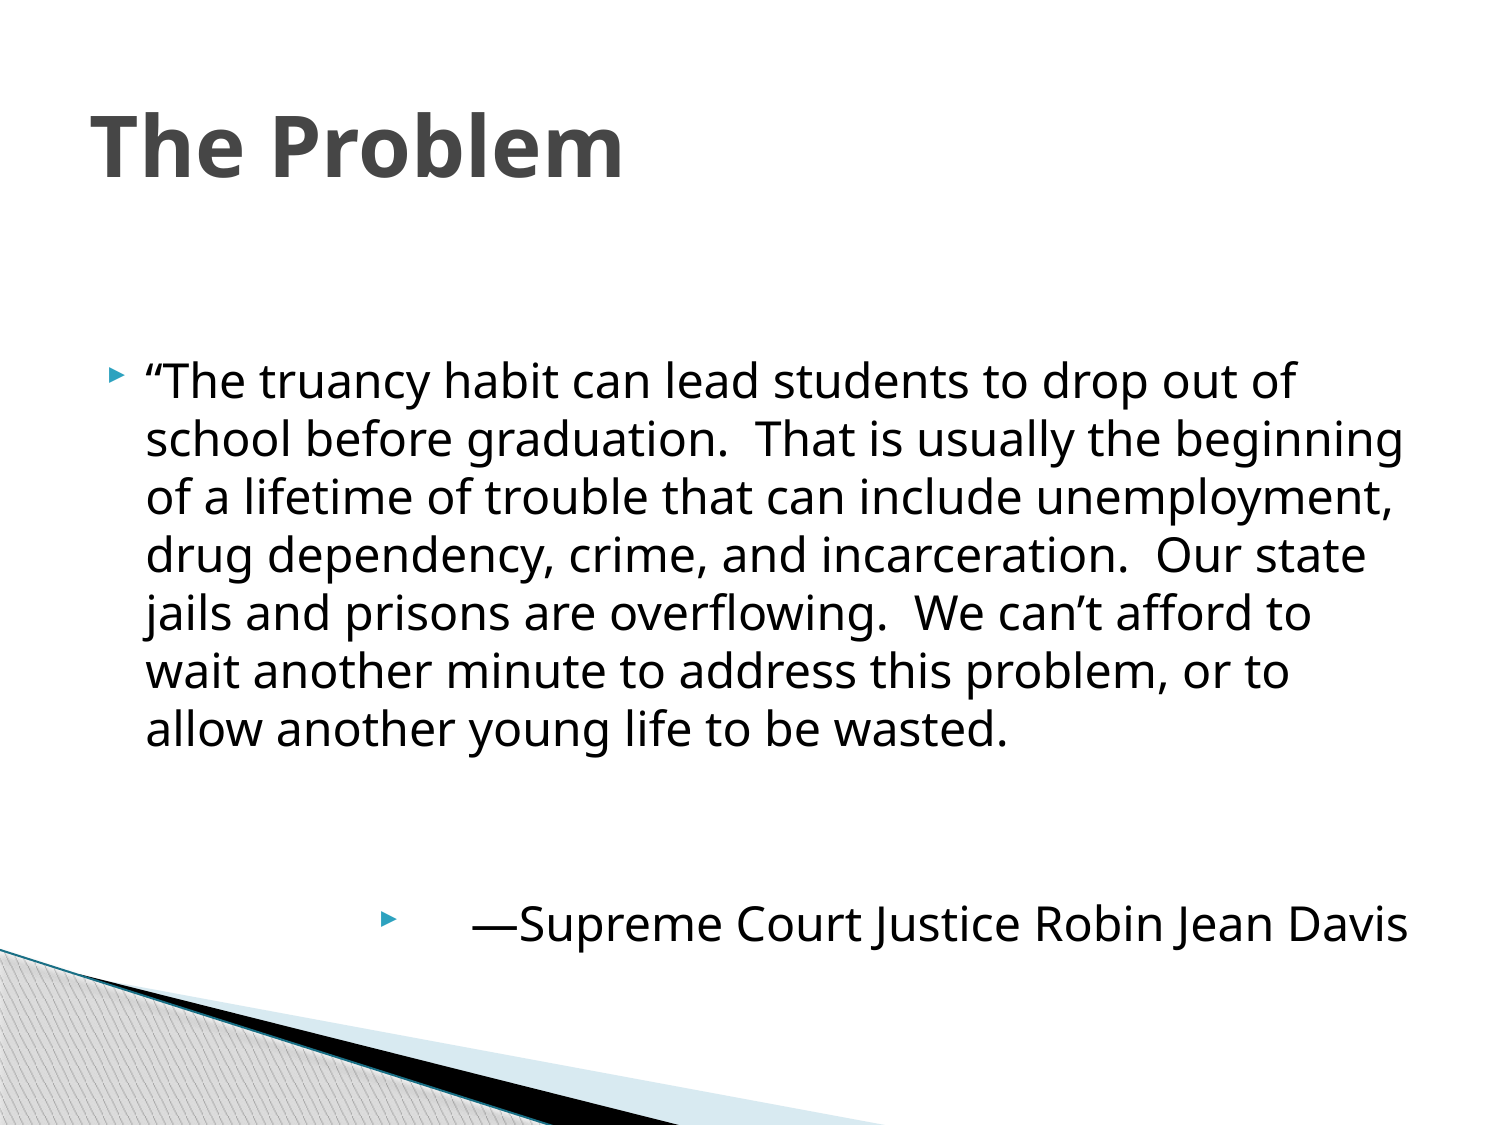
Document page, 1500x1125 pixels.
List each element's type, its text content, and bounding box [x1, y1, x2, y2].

text_box The Problem [74, 50, 1425, 238]
list “The truancy habit can lead students to drop out of school before graduation. That is usually the beginning of a lifetime of trouble that can include unemployment, drug dependency, crime, and incarceration. Our state jails and prisons are overflowing. We can’t afford to wait another minute to address this problem, or to allow another young life to be wasted. —Supreme Court Justice Robin Jean Davis [75, 238, 1425, 986]
